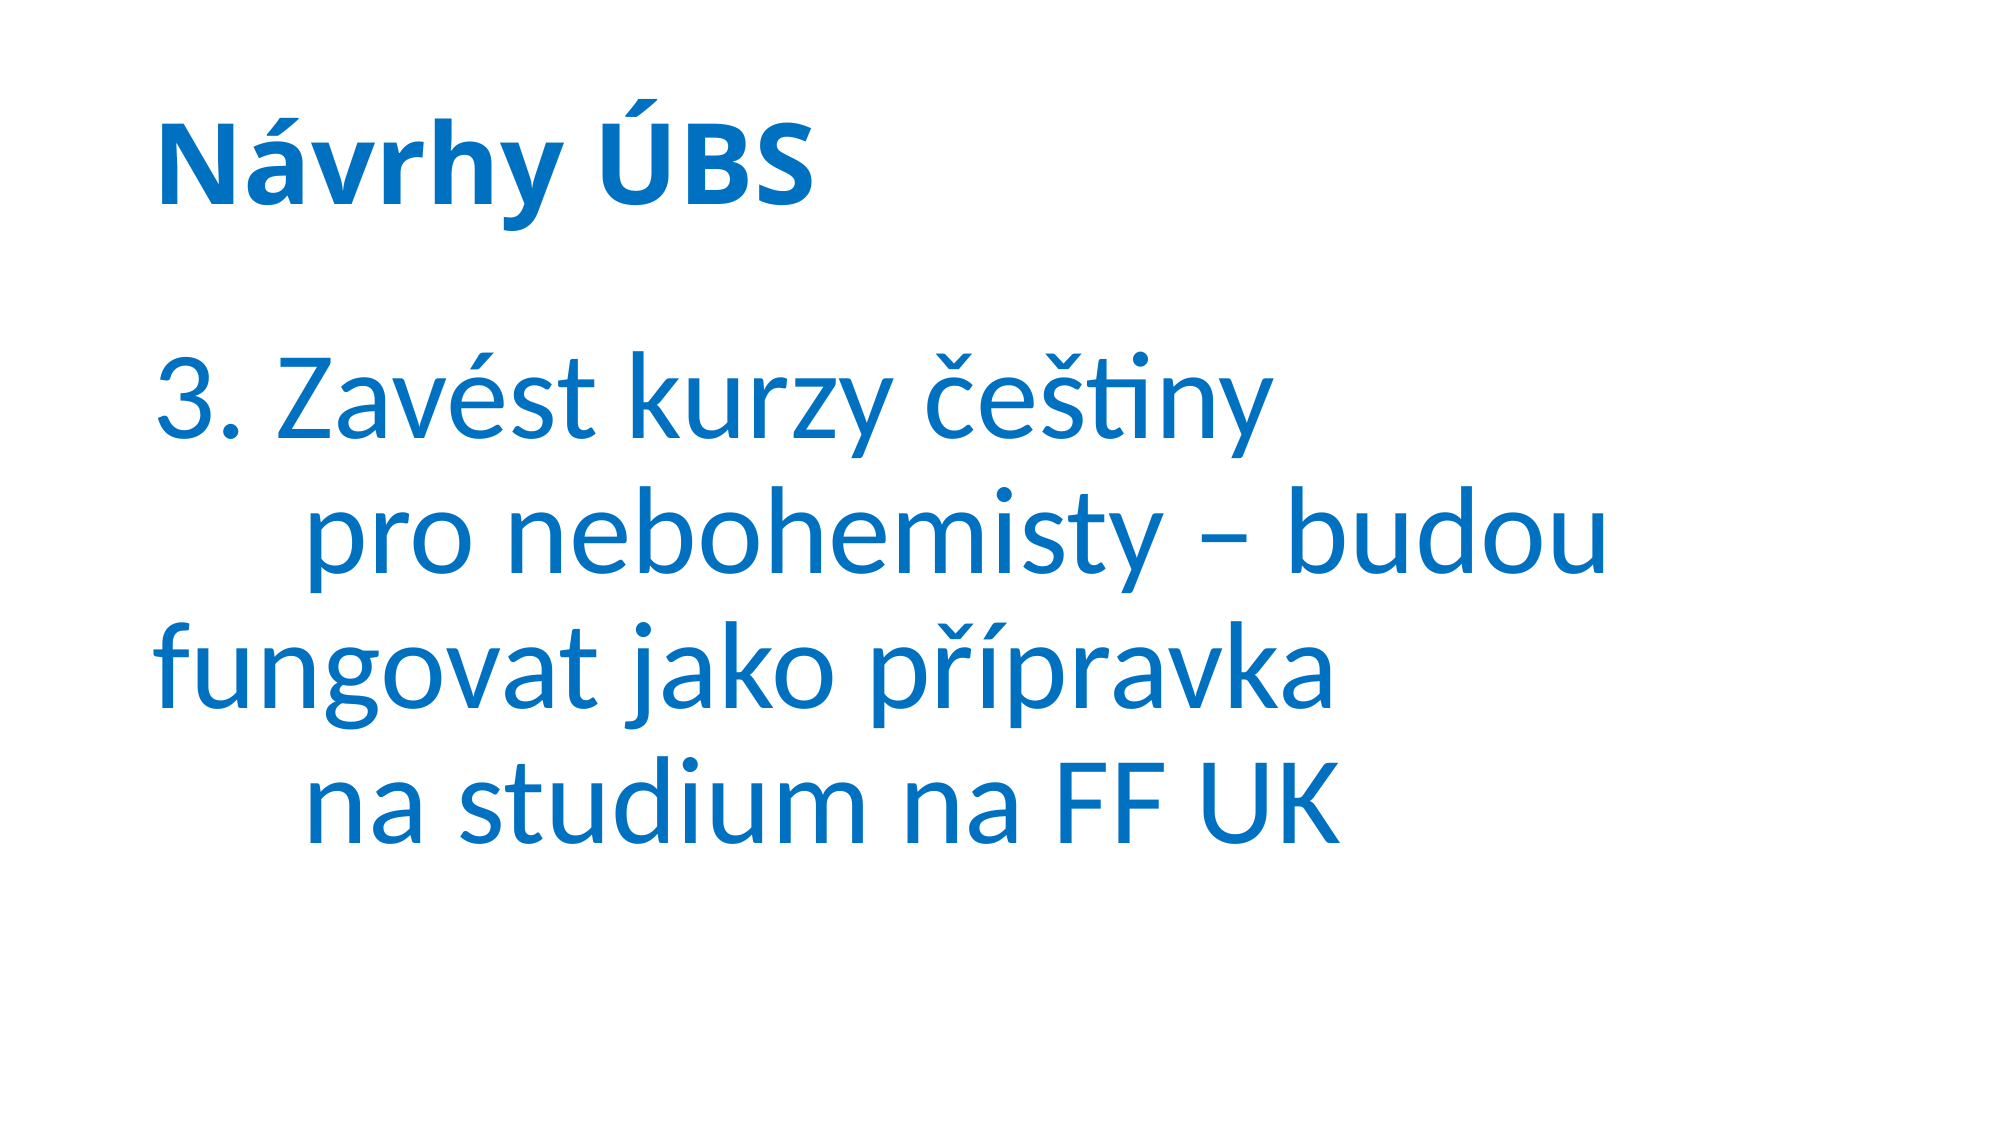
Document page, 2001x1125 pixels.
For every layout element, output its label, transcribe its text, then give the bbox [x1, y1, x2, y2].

list 3. Zavést kurzy češtiny pro nebohemisty – budou fungovat jako přípravka na studium na FF UK [137, 252, 1863, 968]
title Návrhy ÚBS [137, 59, 1863, 252]
